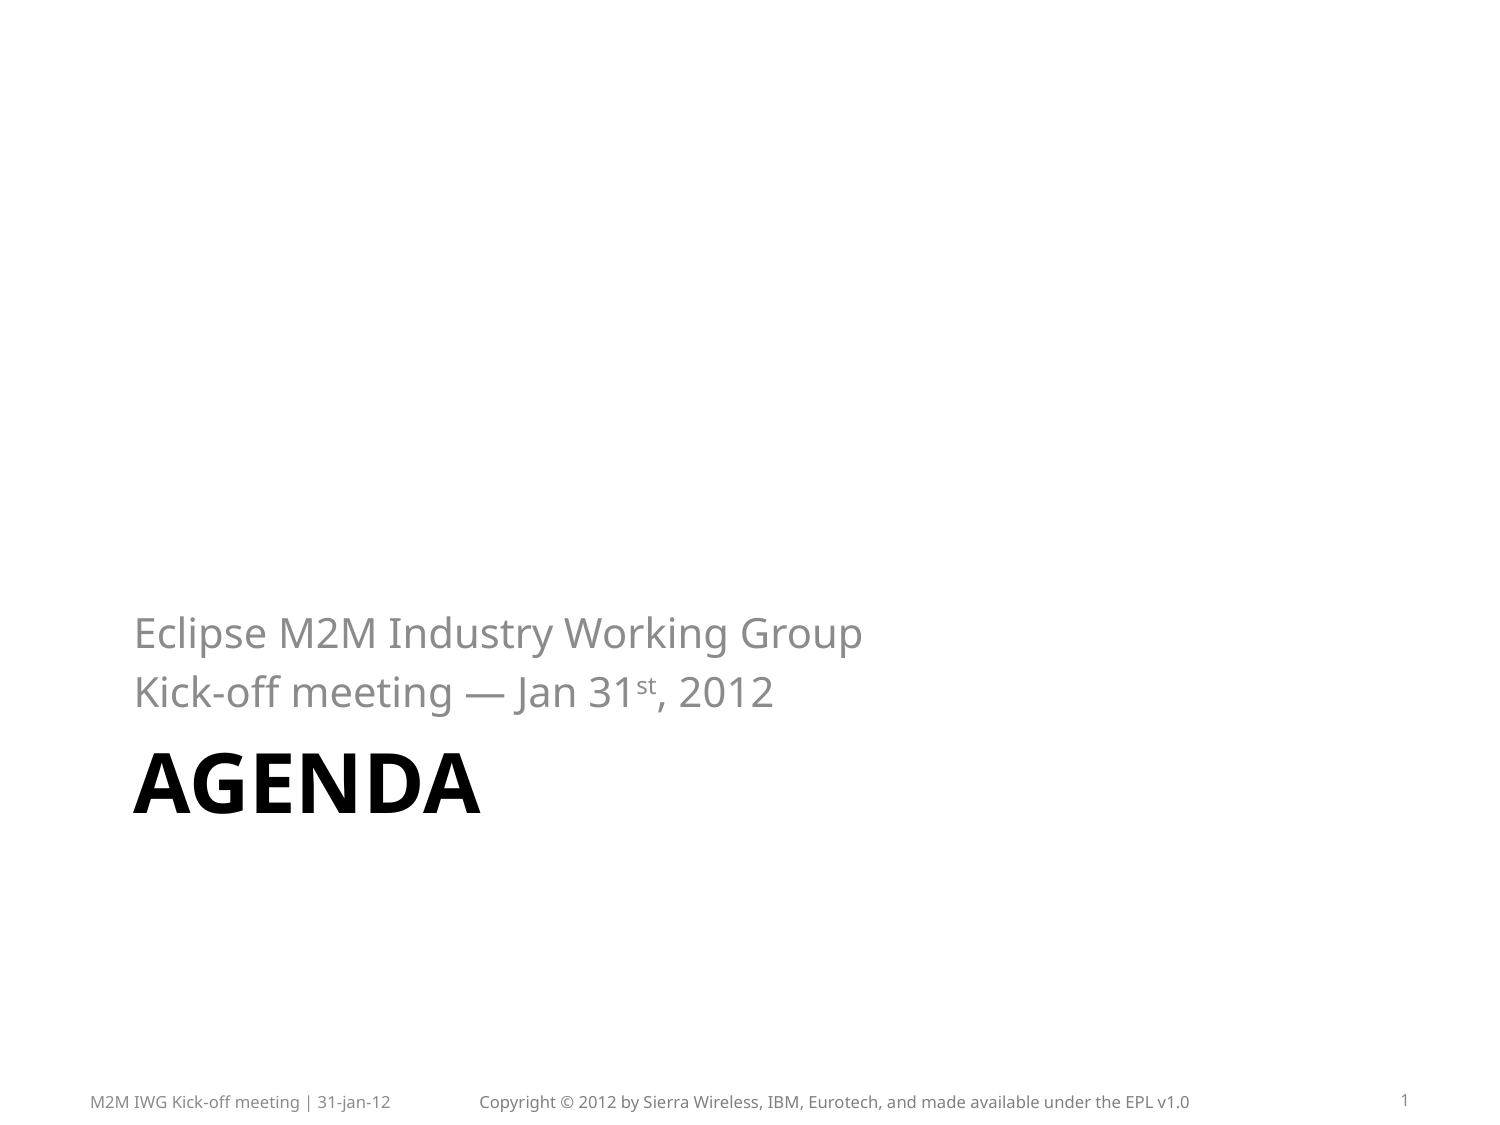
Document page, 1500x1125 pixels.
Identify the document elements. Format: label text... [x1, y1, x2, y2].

footer Copyright © 2012 by Sierra Wireless, IBM, Eurotech, and made available under the EPL v1.0 [464, 1083, 1262, 1121]
title Agenda [118, 724, 1394, 947]
list Eclipse M2M Industry Working Group Kick-off meeting — Jan 31st, 2012 [118, 476, 1394, 724]
slide_number M2M IWG Kick-off meeting | 31-jan-12 [75, 1083, 453, 1121]
slide_number 1 [1288, 1083, 1425, 1121]
